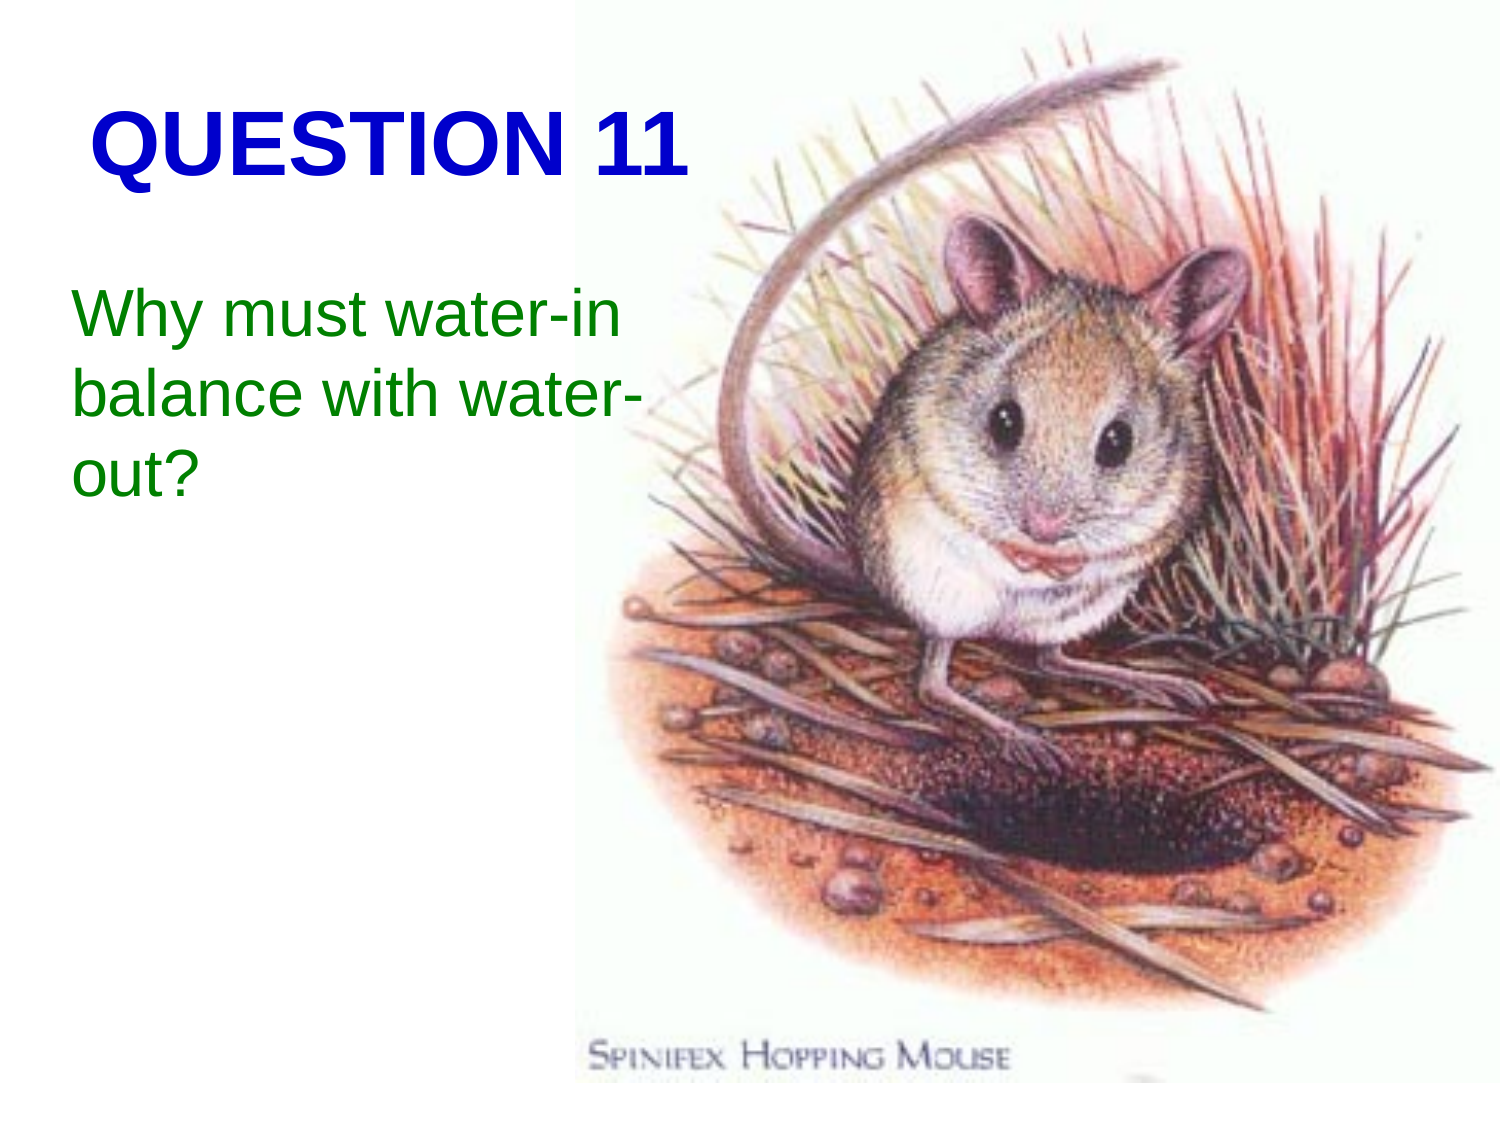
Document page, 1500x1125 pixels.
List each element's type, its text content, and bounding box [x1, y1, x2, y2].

text_box Why must water-in balance with water-out? [0, 262, 569, 1005]
picture [574, 0, 1500, 1083]
text_box QUESTION 11 [74, 45, 569, 233]
